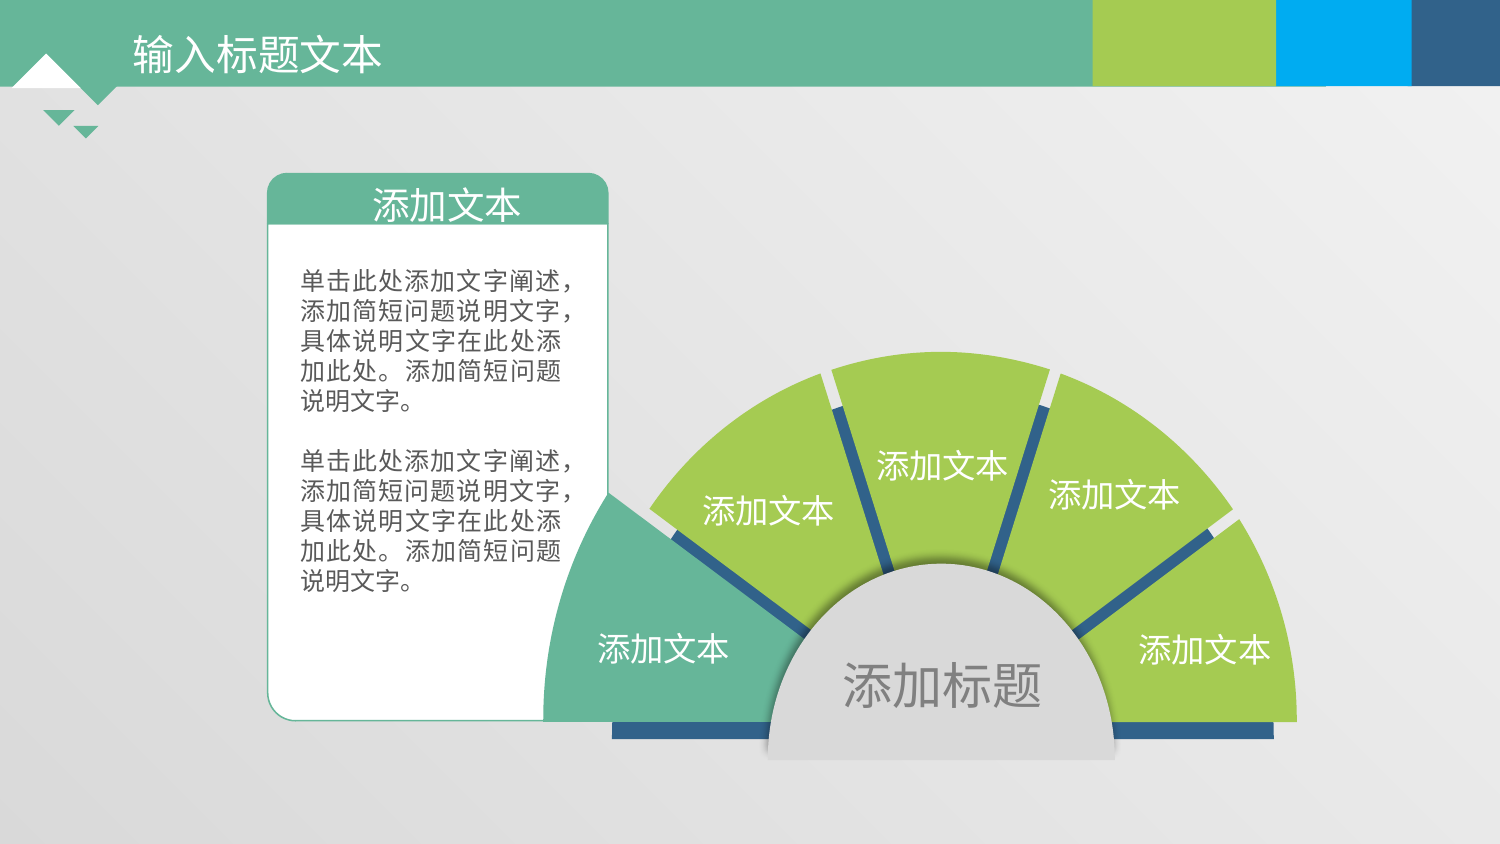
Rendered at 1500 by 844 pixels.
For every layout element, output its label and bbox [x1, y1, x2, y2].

text_box [649, 373, 826, 718]
text_box [1121, 731, 1274, 740]
text_box [611, 730, 761, 740]
text_box [968, 518, 1297, 723]
text_box [952, 373, 1234, 562]
text_box [767, 563, 1115, 761]
text_box [267, 173, 609, 721]
text_box [542, 492, 645, 723]
text_box [831, 351, 1051, 562]
